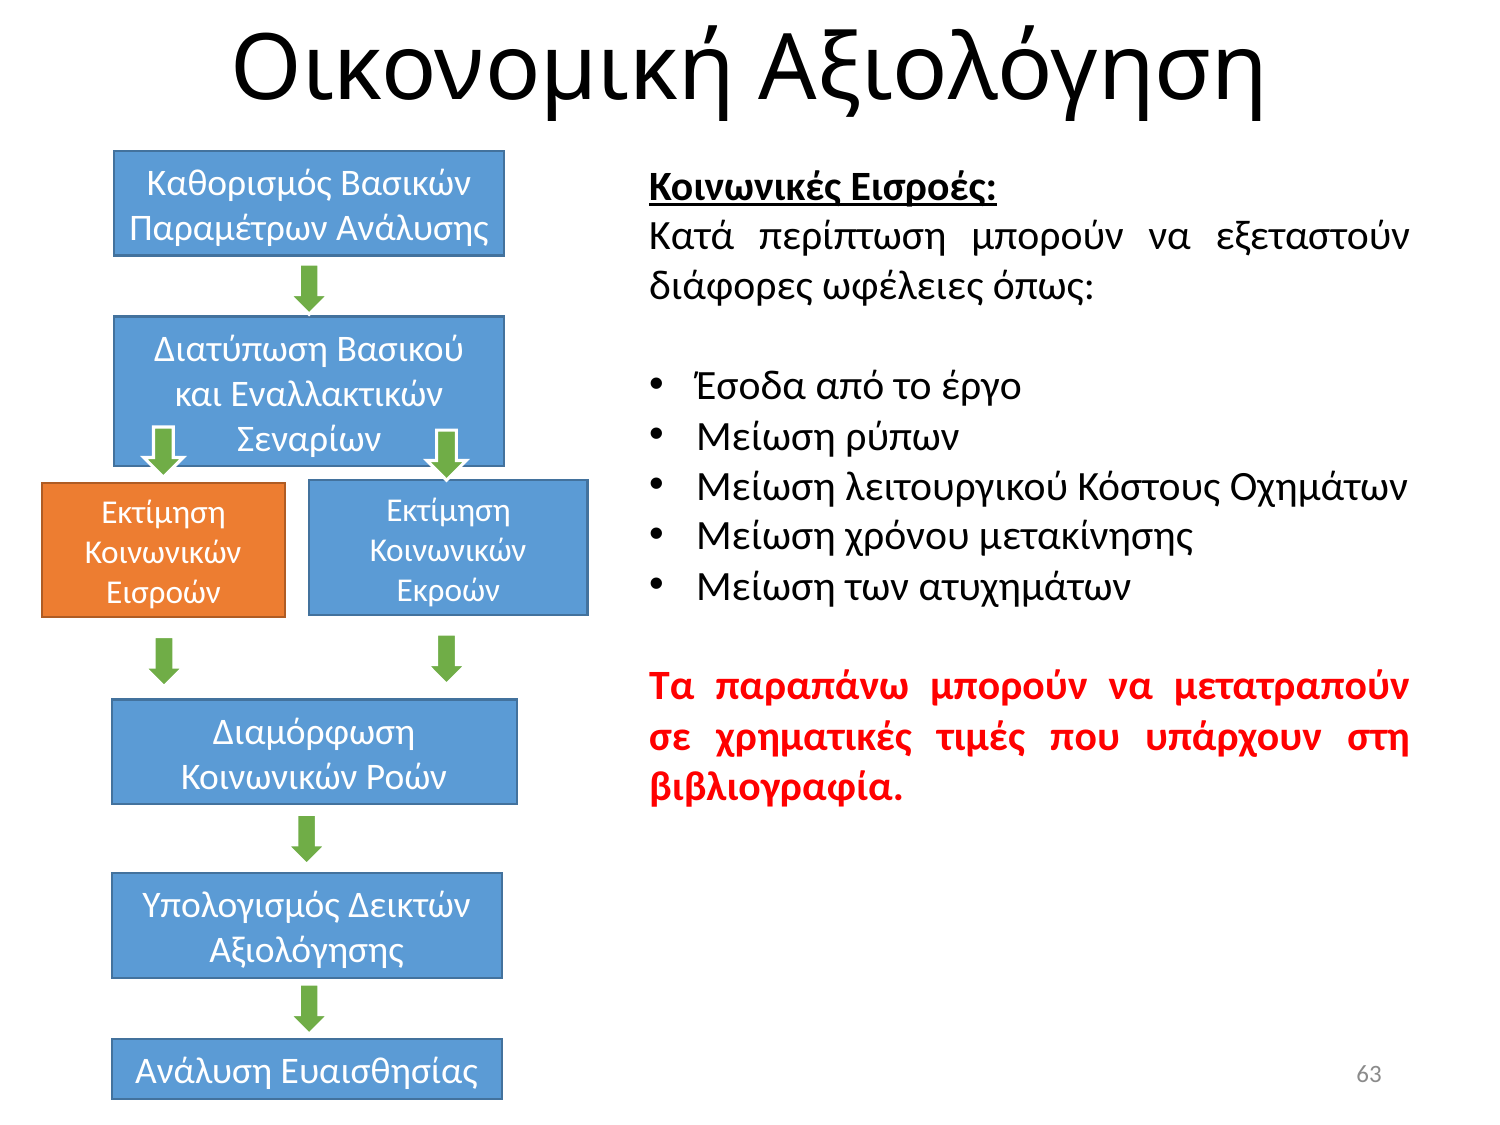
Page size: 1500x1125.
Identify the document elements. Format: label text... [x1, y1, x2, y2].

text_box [41, 150, 588, 1100]
title Οικονομική Αξιολόγηση [0, 0, 1500, 141]
text_box Κοινωνικές Εισροές: Κατά περίπτωση μπορούν να εξεταστούν διάφορες ωφέλειες όπως: Έσοδα από το έργο Μείωση ρύπων Μείωση λειτουργικού Κόστους Οχημάτων Μείωση χρόνου μετακίνησης Μείωση των ατυχημάτων Τα παραπάνω μπορούν να μετατραπούν σε χρηματικές τιμές που υπάρχουν στη βιβλιογραφία. [634, 150, 1425, 816]
slide_number 63 [1059, 1042, 1397, 1103]
